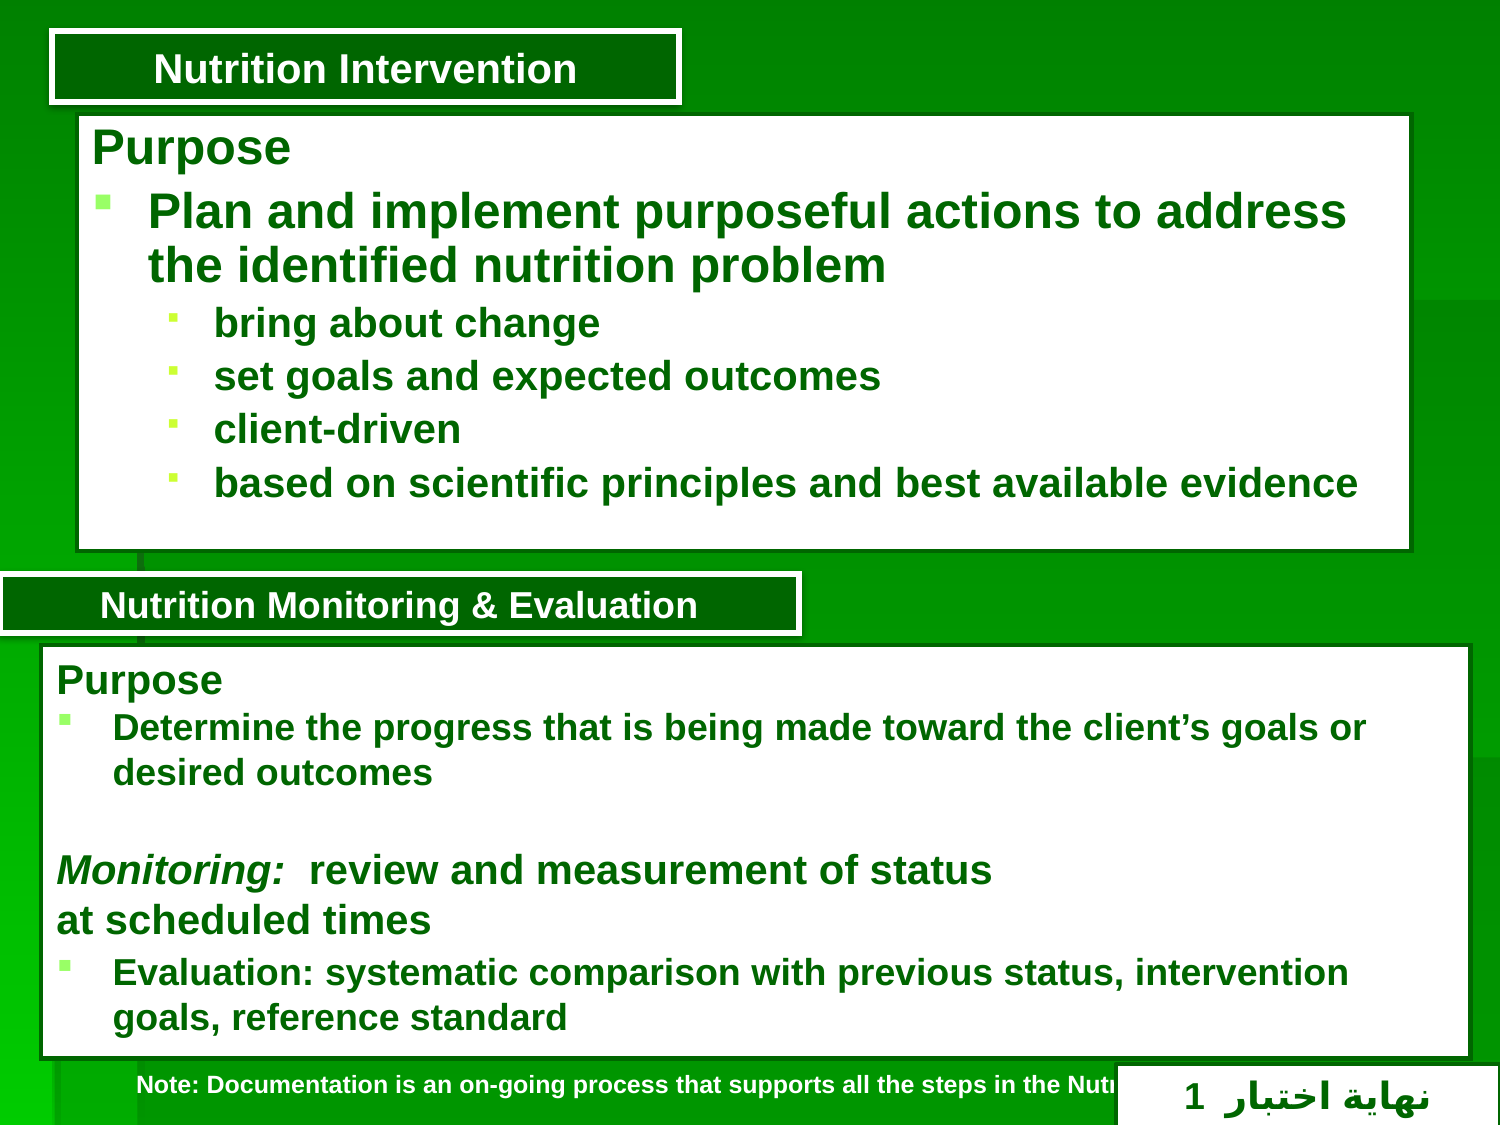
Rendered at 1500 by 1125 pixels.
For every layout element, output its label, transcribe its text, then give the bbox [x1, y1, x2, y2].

text_box Nutrition Monitoring & Evaluation [0, 571, 802, 636]
list Purpose Plan and implement purposeful actions to address the identified nutrition problem bring about change set goals and expected outcomes client-driven based on scientific principles and best available evidence [75, 112, 1414, 553]
text_box Note: Documentation is an on-going process that supports all the steps in the Nutrition Care Process [88, 1064, 1114, 1118]
text_box Purpose Determine the progress that is being made toward the client’s goals or desired outcomes Monitoring: review and measurement of status at scheduled times Evaluation: systematic comparison with previous status, intervention goals, reference standard [39, 643, 1473, 1061]
title Nutrition Intervention [49, 28, 682, 105]
text_box نهاية اختبار 1 ( 2016) [1114, 1062, 1500, 1125]
